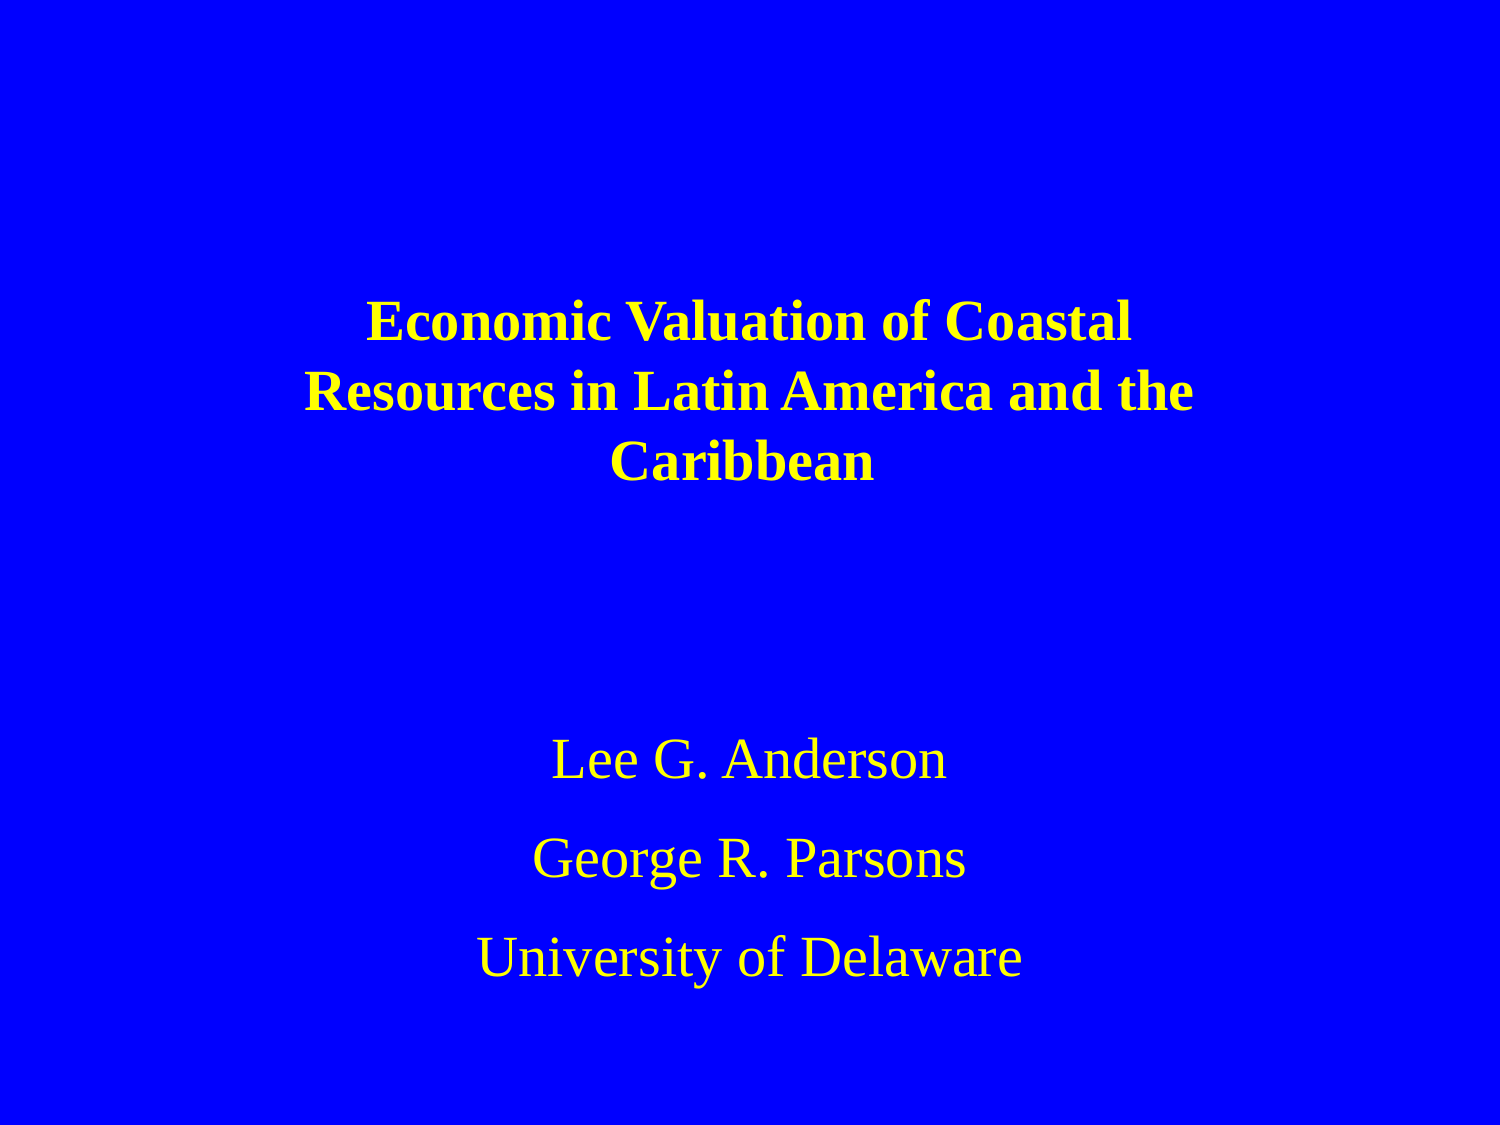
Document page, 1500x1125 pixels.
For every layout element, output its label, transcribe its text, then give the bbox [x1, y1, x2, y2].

text_box Economic Valuation of Coastal Resources in Latin America and the Caribbean Lee G. Anderson George R. Parsons University of Delaware [262, 274, 1238, 996]
